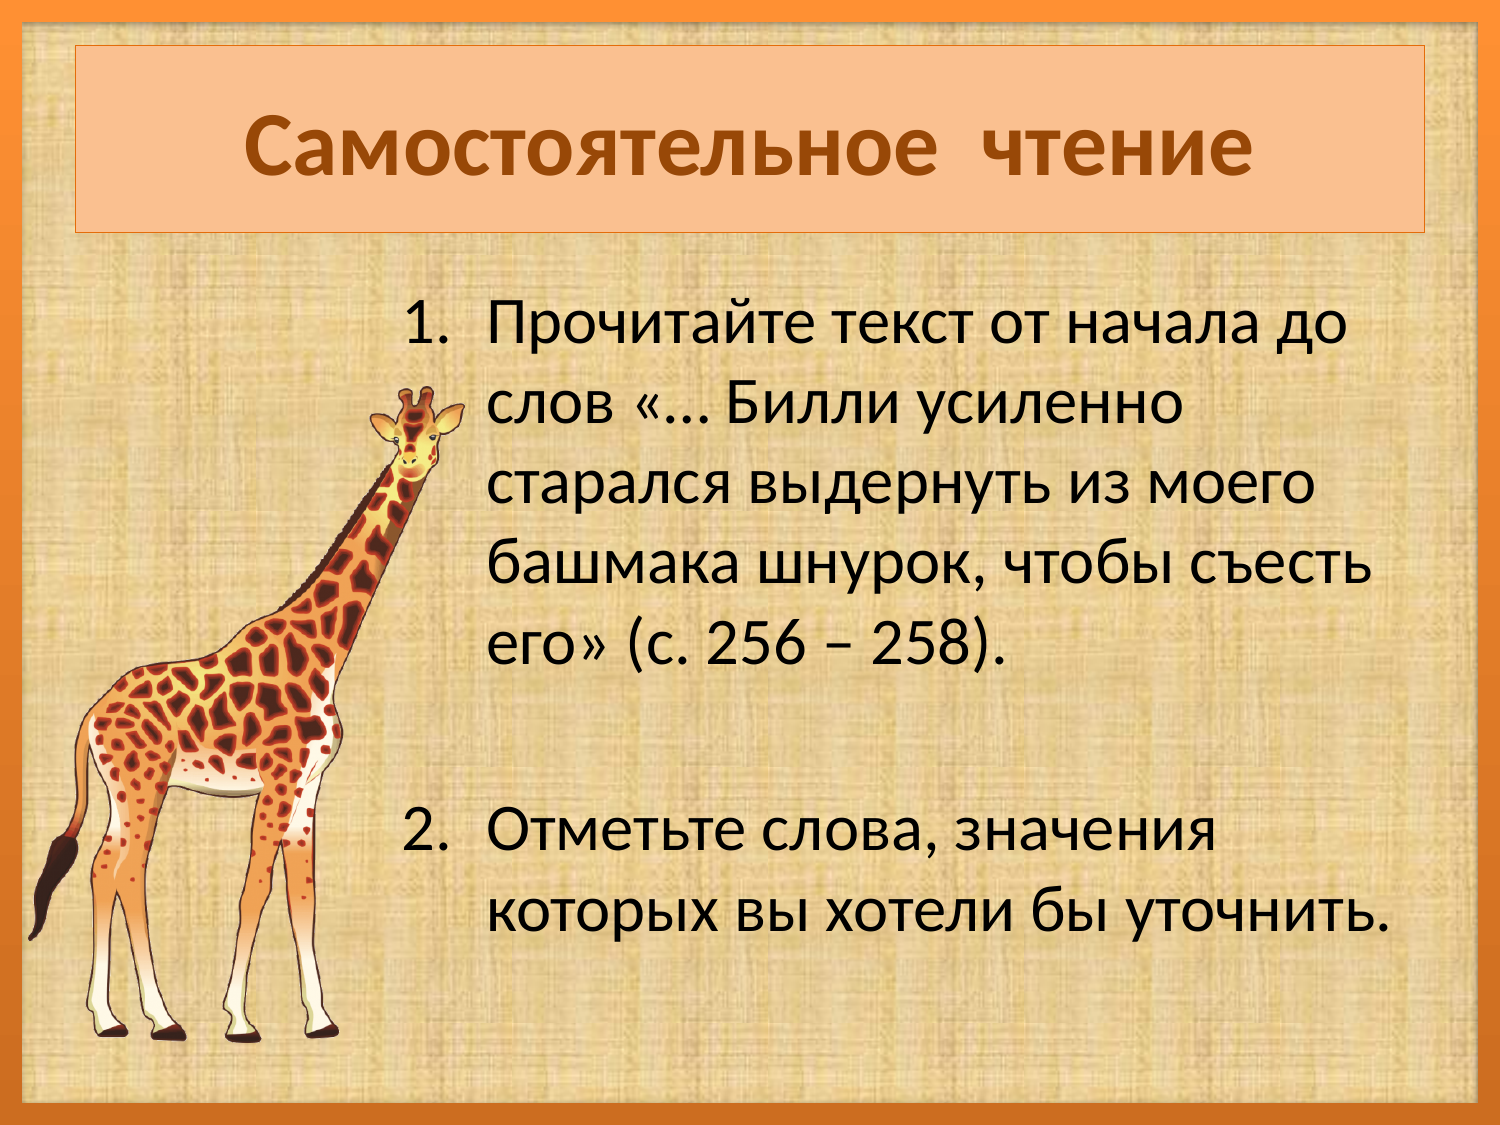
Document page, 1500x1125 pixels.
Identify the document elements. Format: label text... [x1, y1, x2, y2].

list Прочитайте текст от начала до слов «… Билли усиленно старался выдернуть из моего башмака шнурок, чтобы съесть его» (с. 256 – 258). Отметьте слова, значения которых вы хотели бы уточнить. [386, 269, 1430, 1012]
picture [0, 22, 1478, 1103]
title Самостоятельное чтение [75, 45, 1425, 233]
